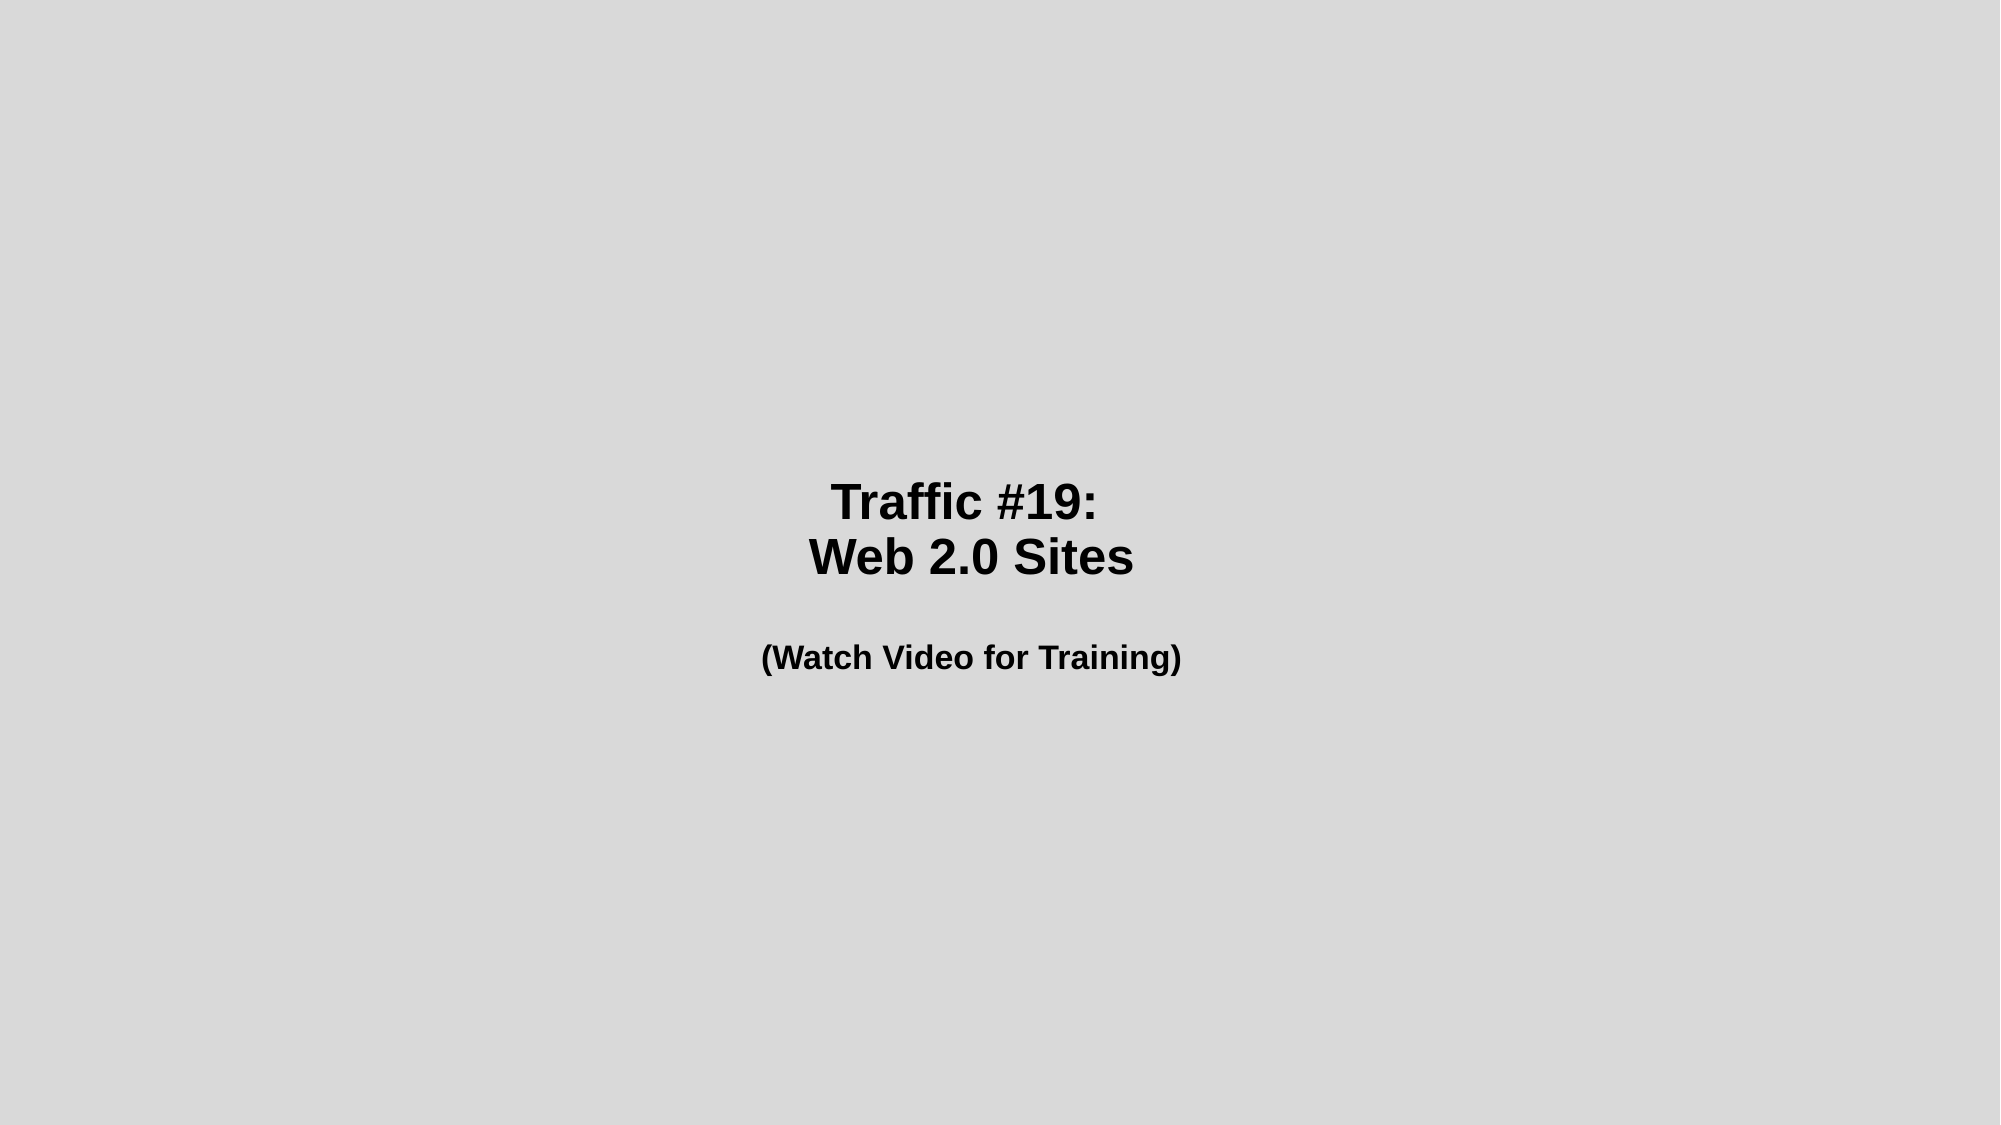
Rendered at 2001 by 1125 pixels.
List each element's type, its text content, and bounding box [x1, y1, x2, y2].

title Traffic #19: Web 2.0 Sites (Watch Video for Training) [110, 467, 1833, 686]
